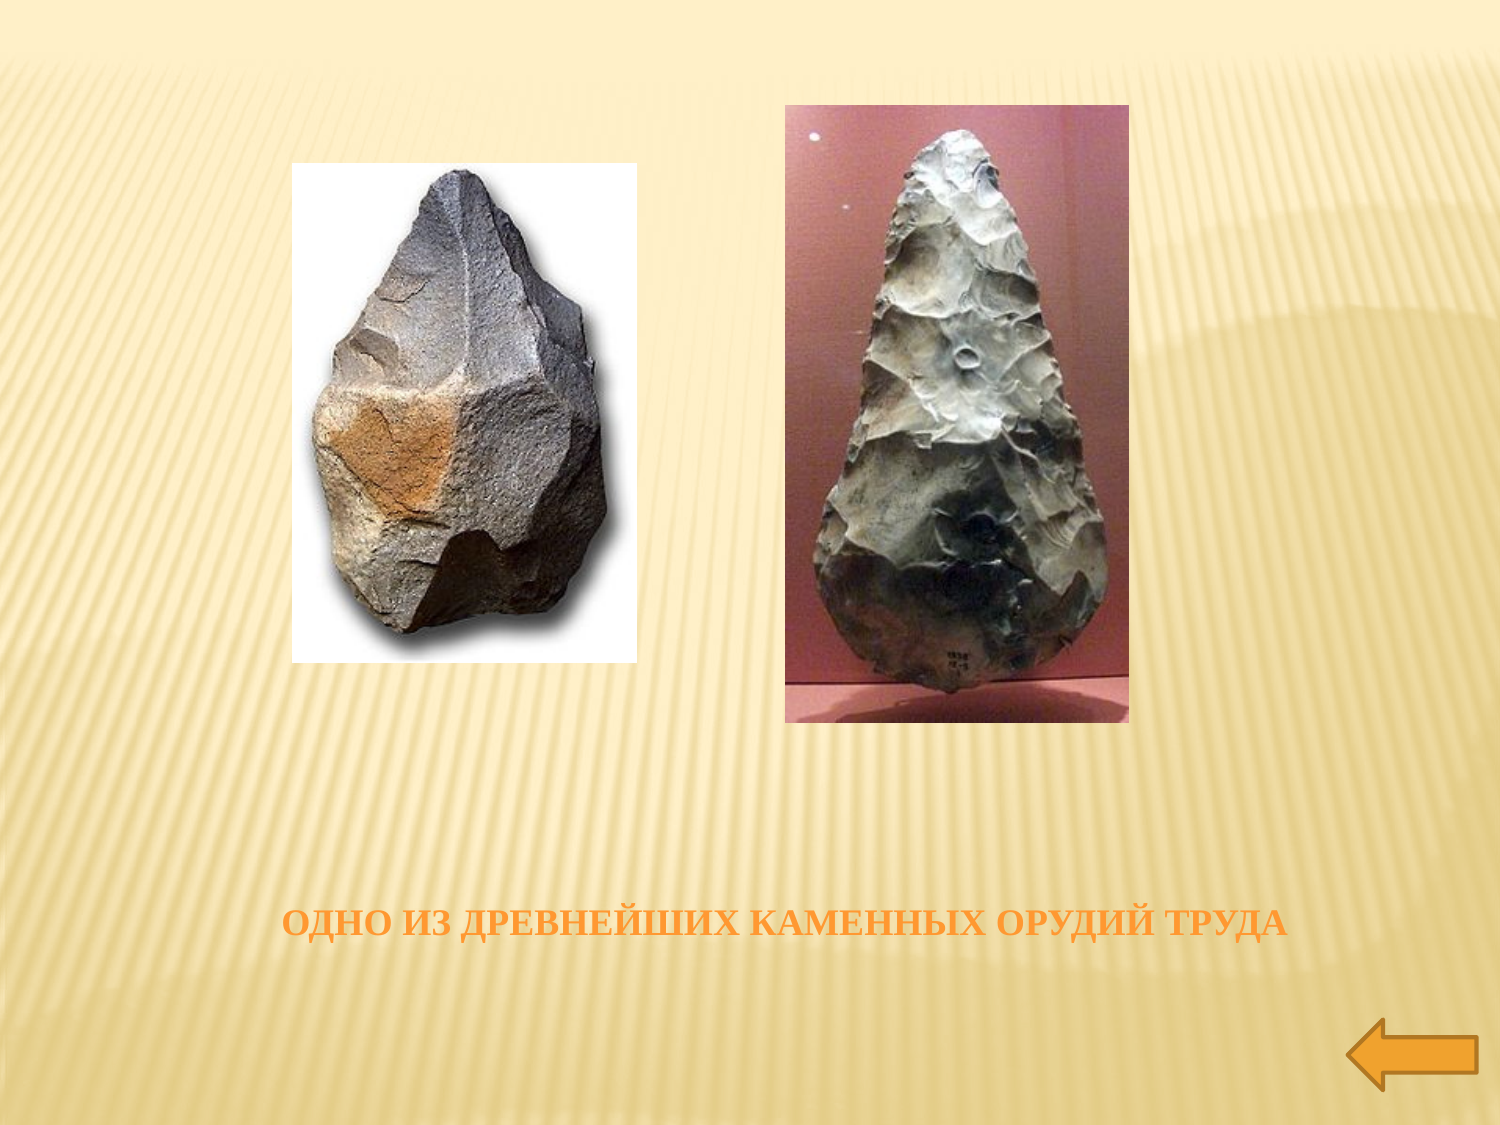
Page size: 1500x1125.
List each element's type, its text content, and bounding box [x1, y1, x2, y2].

text_box [1345, 1017, 1479, 1093]
picture [292, 163, 637, 663]
picture [784, 105, 1130, 723]
text_box Одно из древнейших каменных орудий труда [234, 890, 1336, 951]
